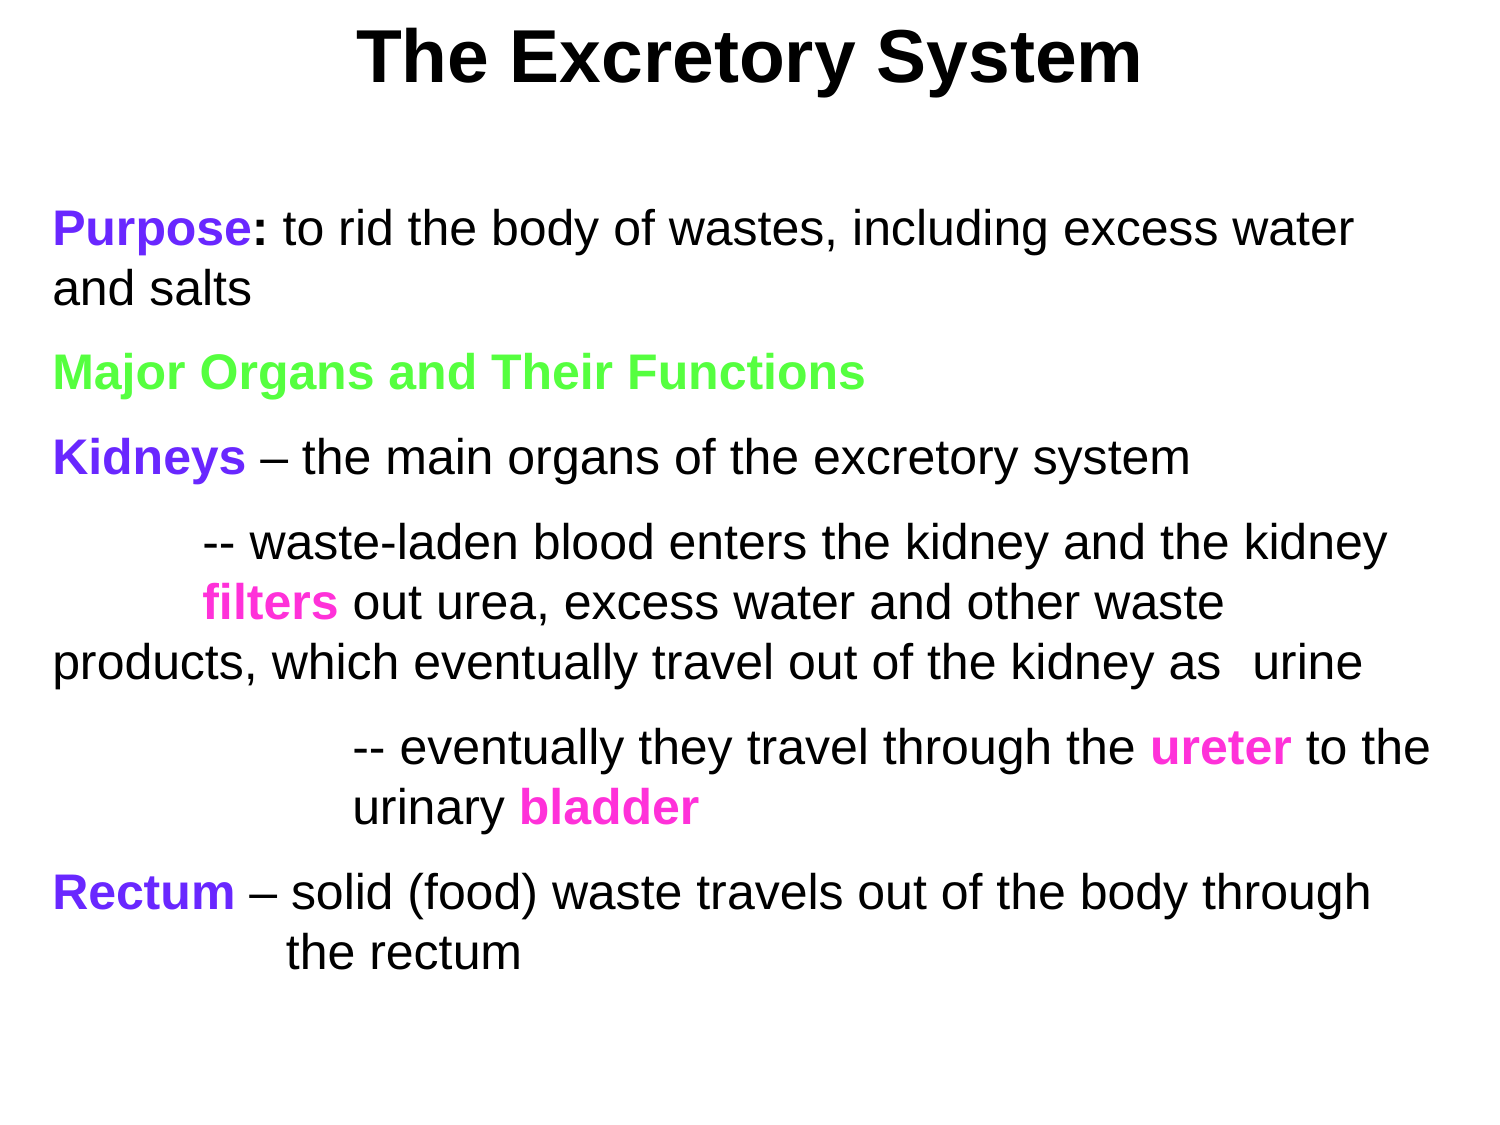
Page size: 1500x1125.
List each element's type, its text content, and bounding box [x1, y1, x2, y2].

text_box The Excretory System [0, 0, 1500, 105]
text_box Purpose: to rid the body of wastes, including excess water and salts Major Organs and Their Functions Kidneys – the main organs of the excretory system -- waste-laden blood enters the kidney and the kidney filters out urea, excess water and other waste products, which eventually travel out of the kidney as urine -- eventually they travel through the ureter to the urinary bladder Rectum – solid (food) waste travels out of the body through the rectum [37, 187, 1463, 988]
